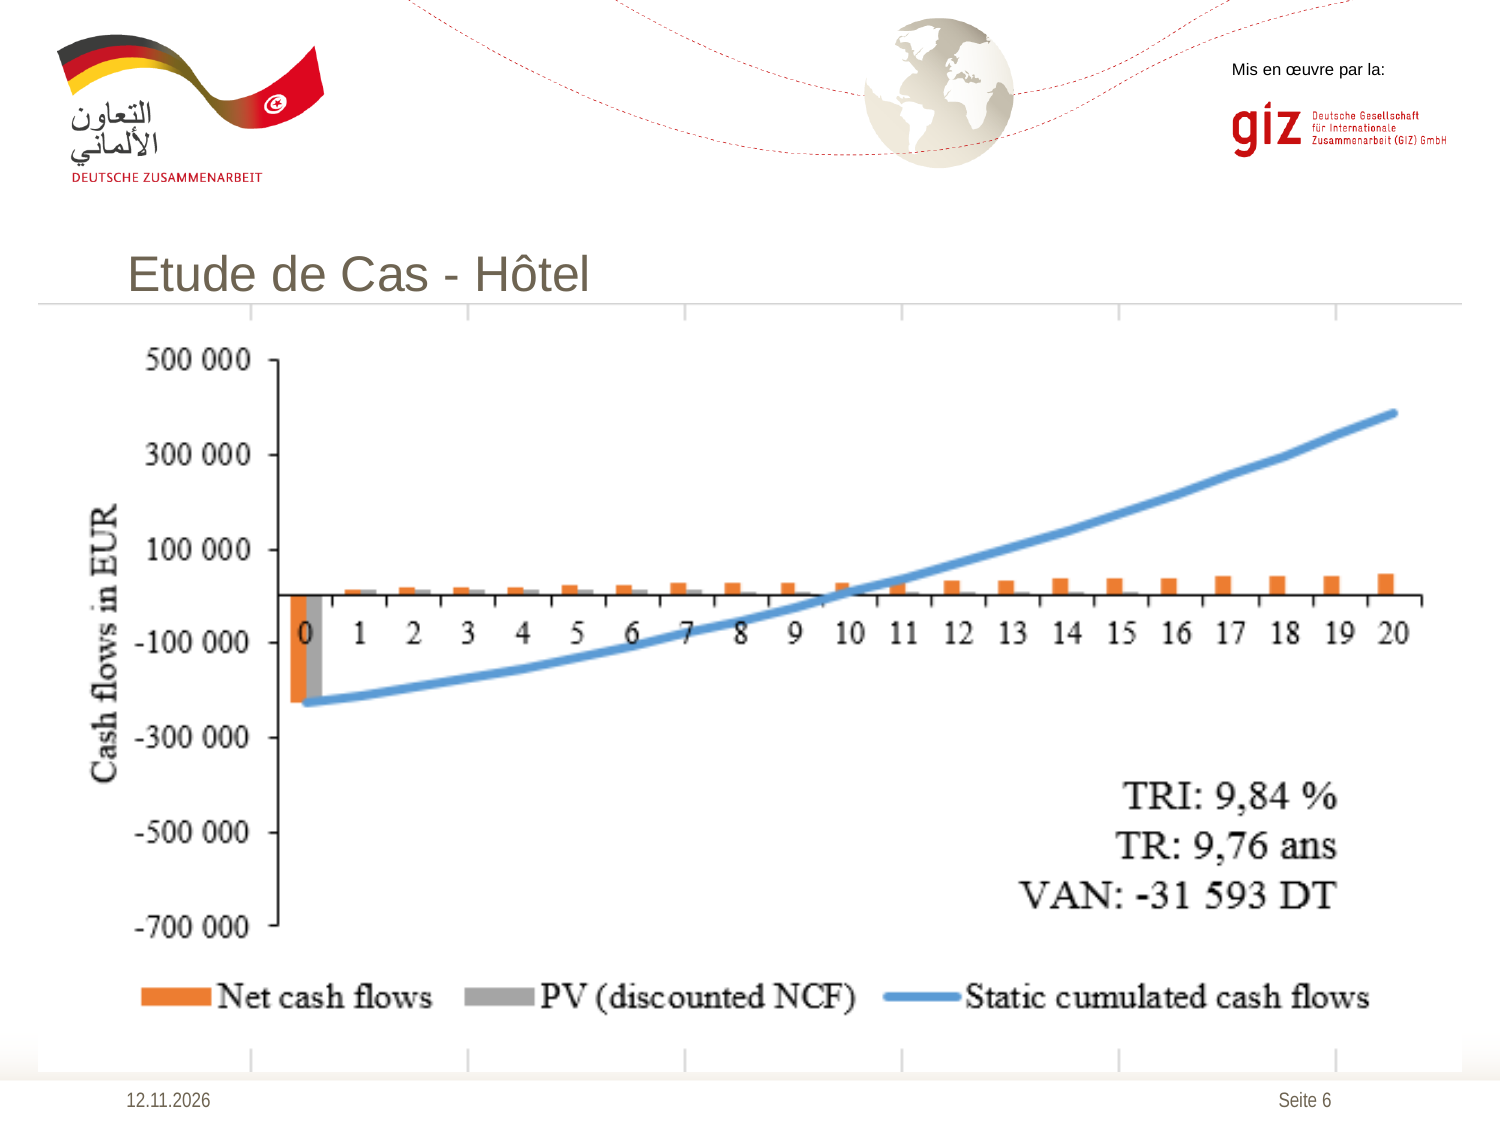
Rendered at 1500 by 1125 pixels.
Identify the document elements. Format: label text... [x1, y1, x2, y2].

text_box Mis en œuvre par la: [1217, 51, 1421, 87]
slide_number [111, 1080, 325, 1121]
picture [0, 0, 1500, 184]
picture [0, 303, 1500, 1081]
title Etude de Cas - Hôtel [111, 233, 1389, 302]
